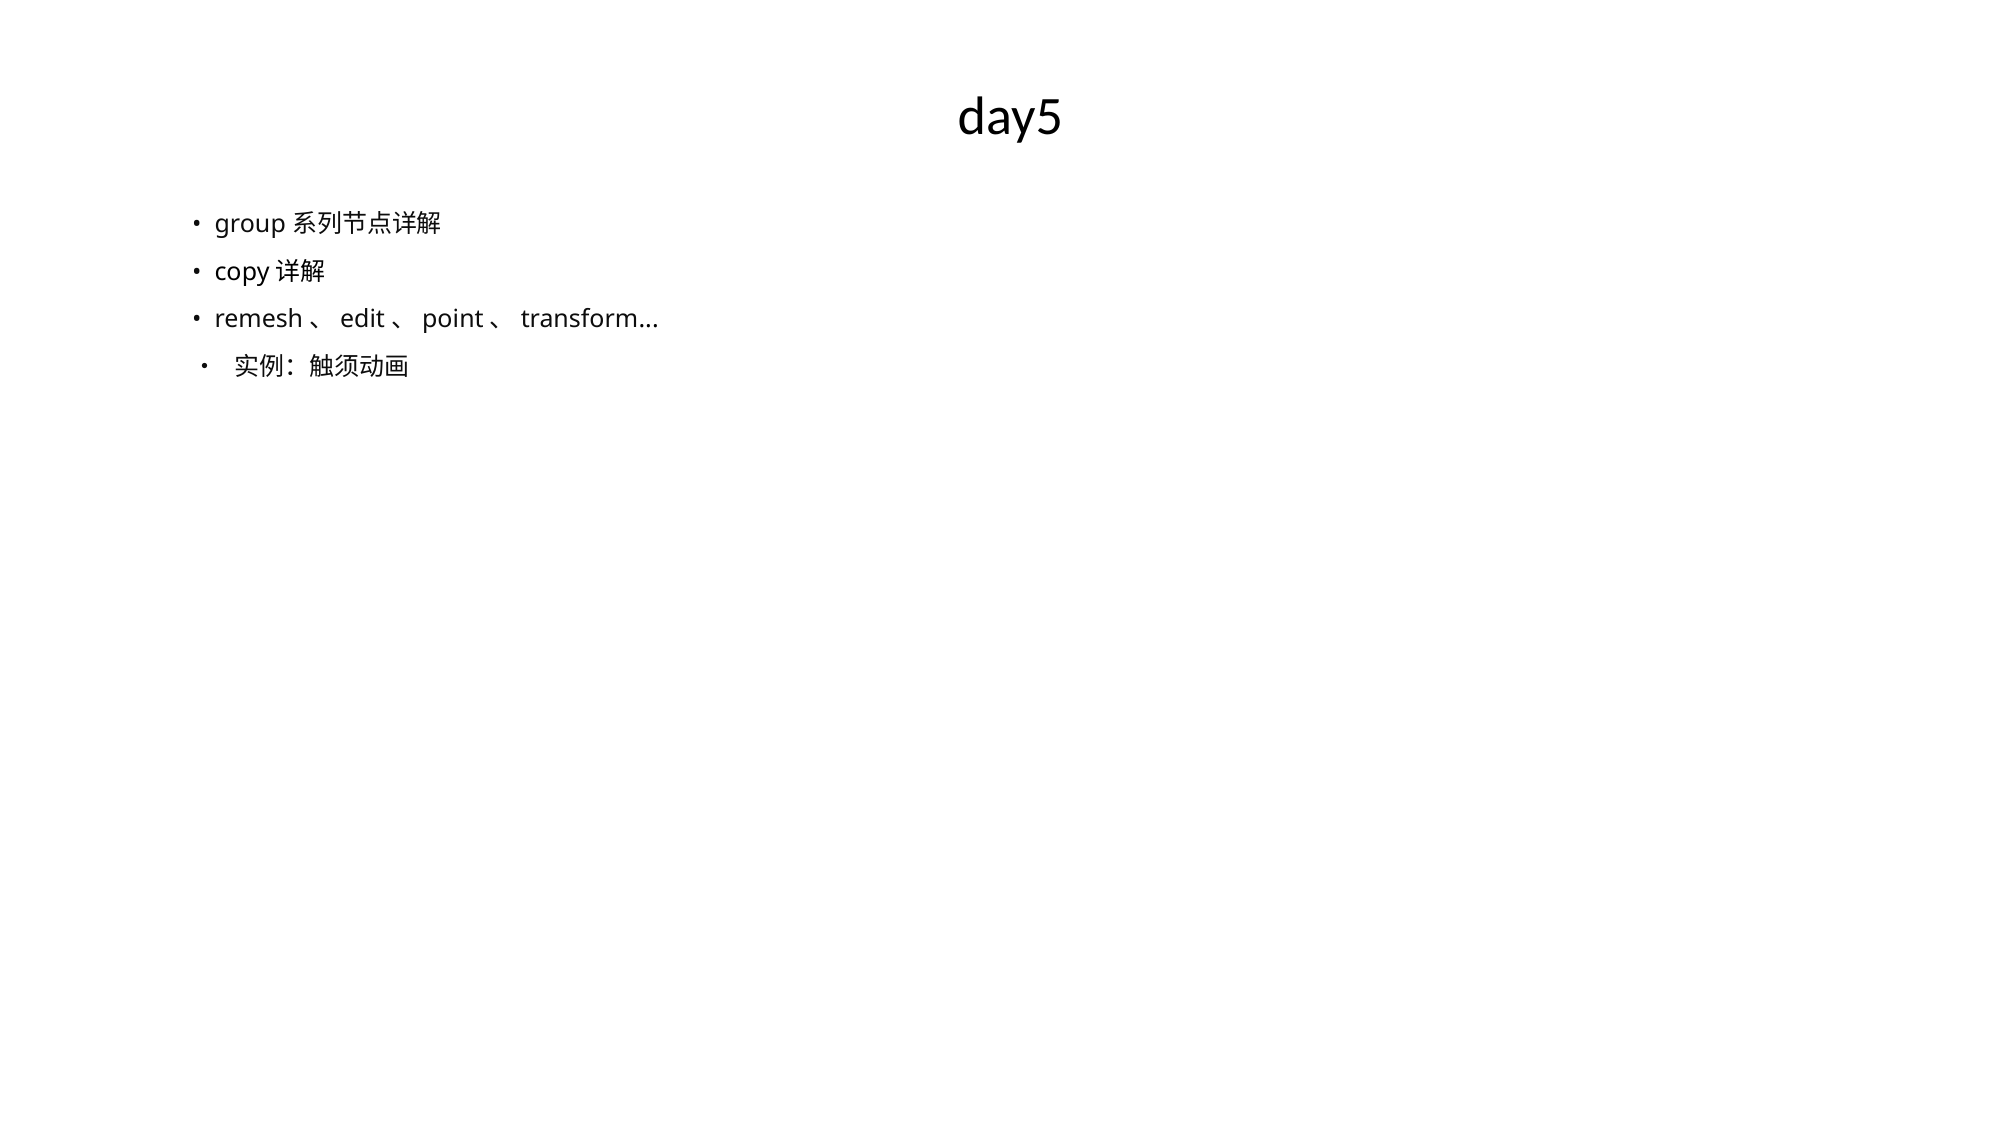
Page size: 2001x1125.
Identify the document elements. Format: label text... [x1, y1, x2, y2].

subtitle • group系列节点详解 • copy详解 • remesh、edit、point、transform... • 实例：触须动画 [176, 203, 1815, 903]
title day5 [711, 41, 1309, 154]
